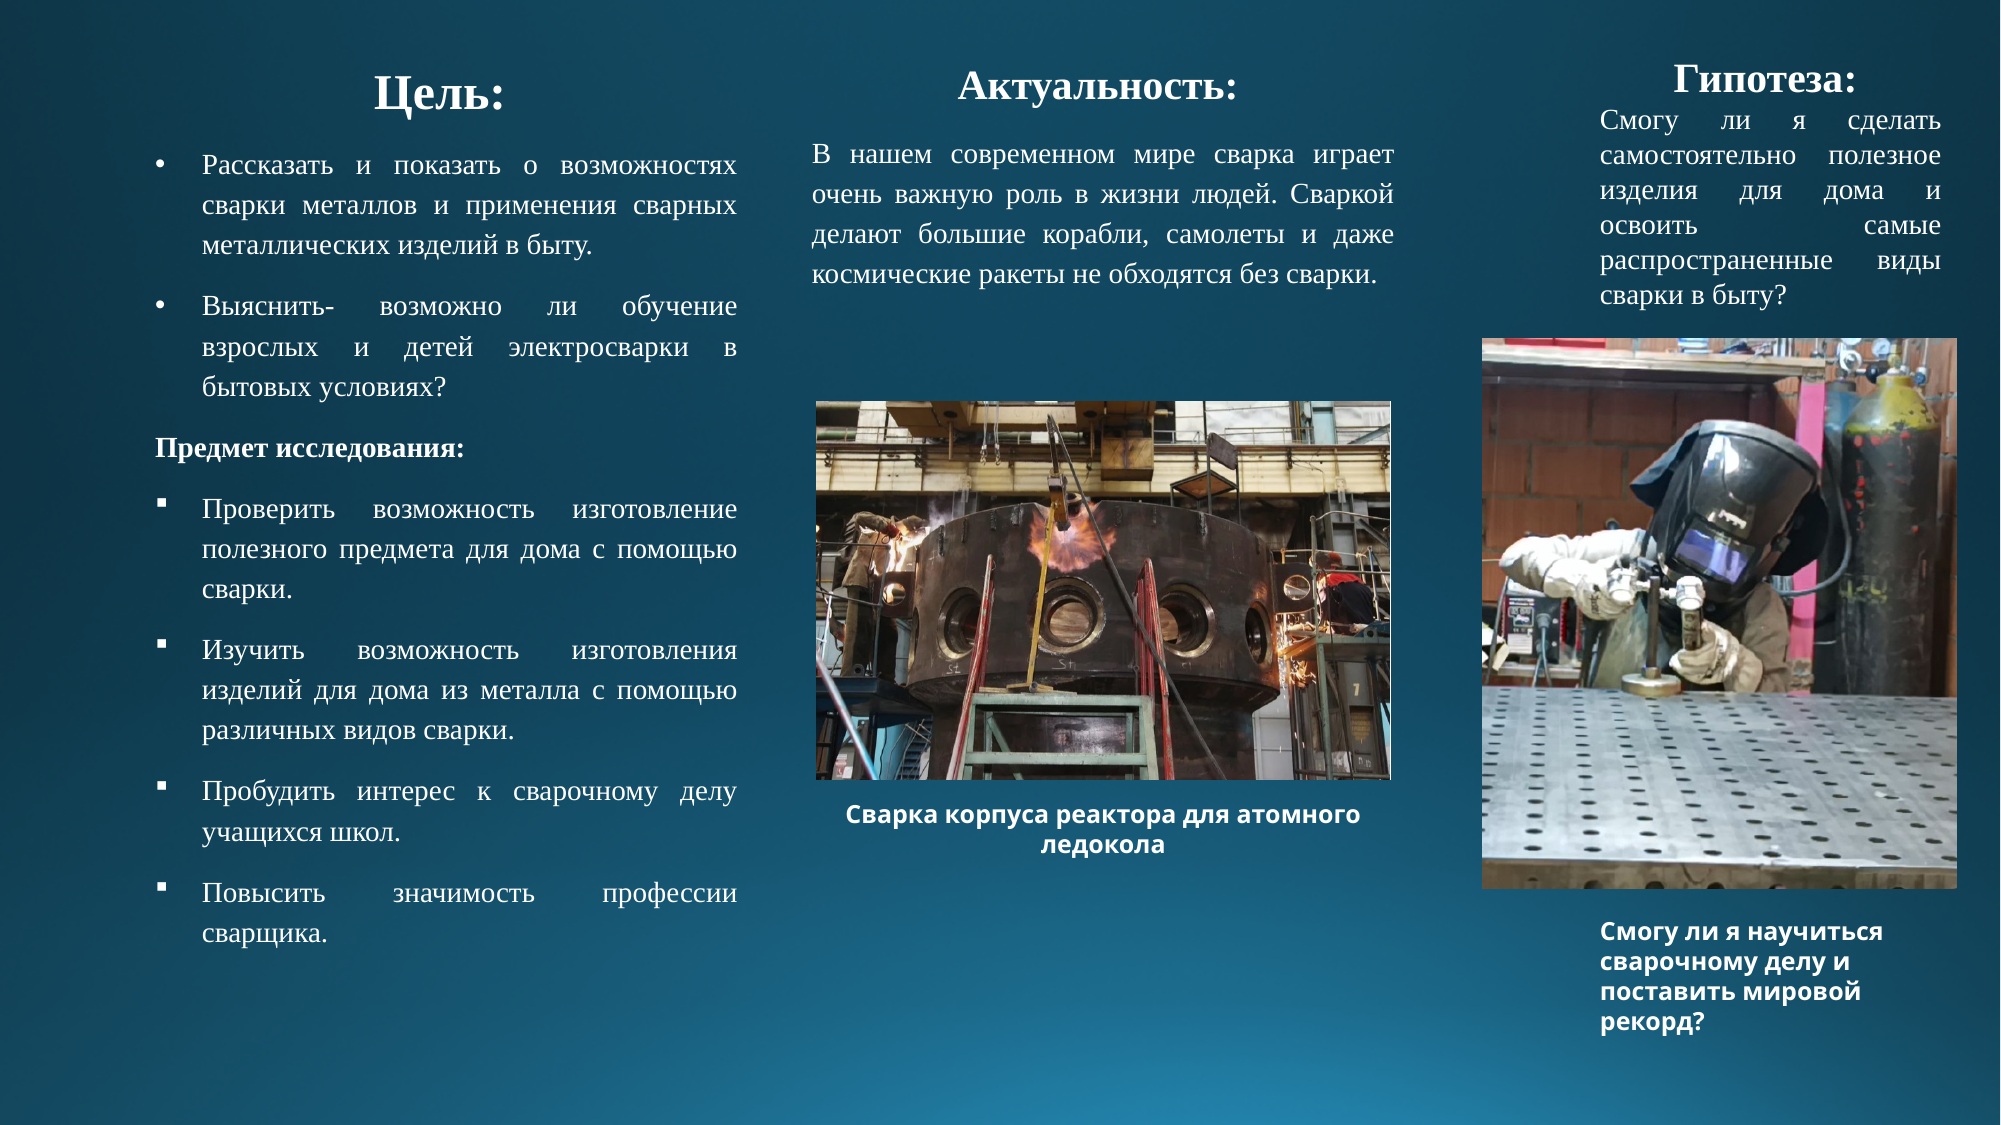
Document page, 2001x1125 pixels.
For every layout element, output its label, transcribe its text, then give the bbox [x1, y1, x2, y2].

text_box Смогу ли я научиться сварочному делу и поставить мировой рекорд? [1585, 908, 1944, 1043]
text_box Гипотеза: Смогу ли я сделать самостоятельно полезное изделия для дома и освоить самые распространенные виды сварки в быту? [1585, 43, 1957, 338]
picture [0, 0, 2001, 1125]
text_box Цель: Рассказать и показать о возможностях сварки металлов и применения сварных металлических изделий в быту. Выяснить- возможно ли обучение взрослых и детей электросварки в бытовых условиях? Предмет исследования: Проверить возможность изготовление полезного предмета для дома с помощью сварки. Изучить возможность изготовления изделий для дома из металла с помощью различных видов сварки. Пробудить интерес к сварочному делу учащихся школ. Повысить значимость профессии сварщика. [140, 42, 753, 1017]
text_box Актуальность: В нашем современном мире сварка играет очень важную роль в жизни людей. Сваркой делают большие корабли, самолеты и даже космические ракеты не обходятся без сварки. [797, 42, 1410, 363]
text_box Сварка корпуса реактора для атомного ледокола [816, 791, 1391, 866]
